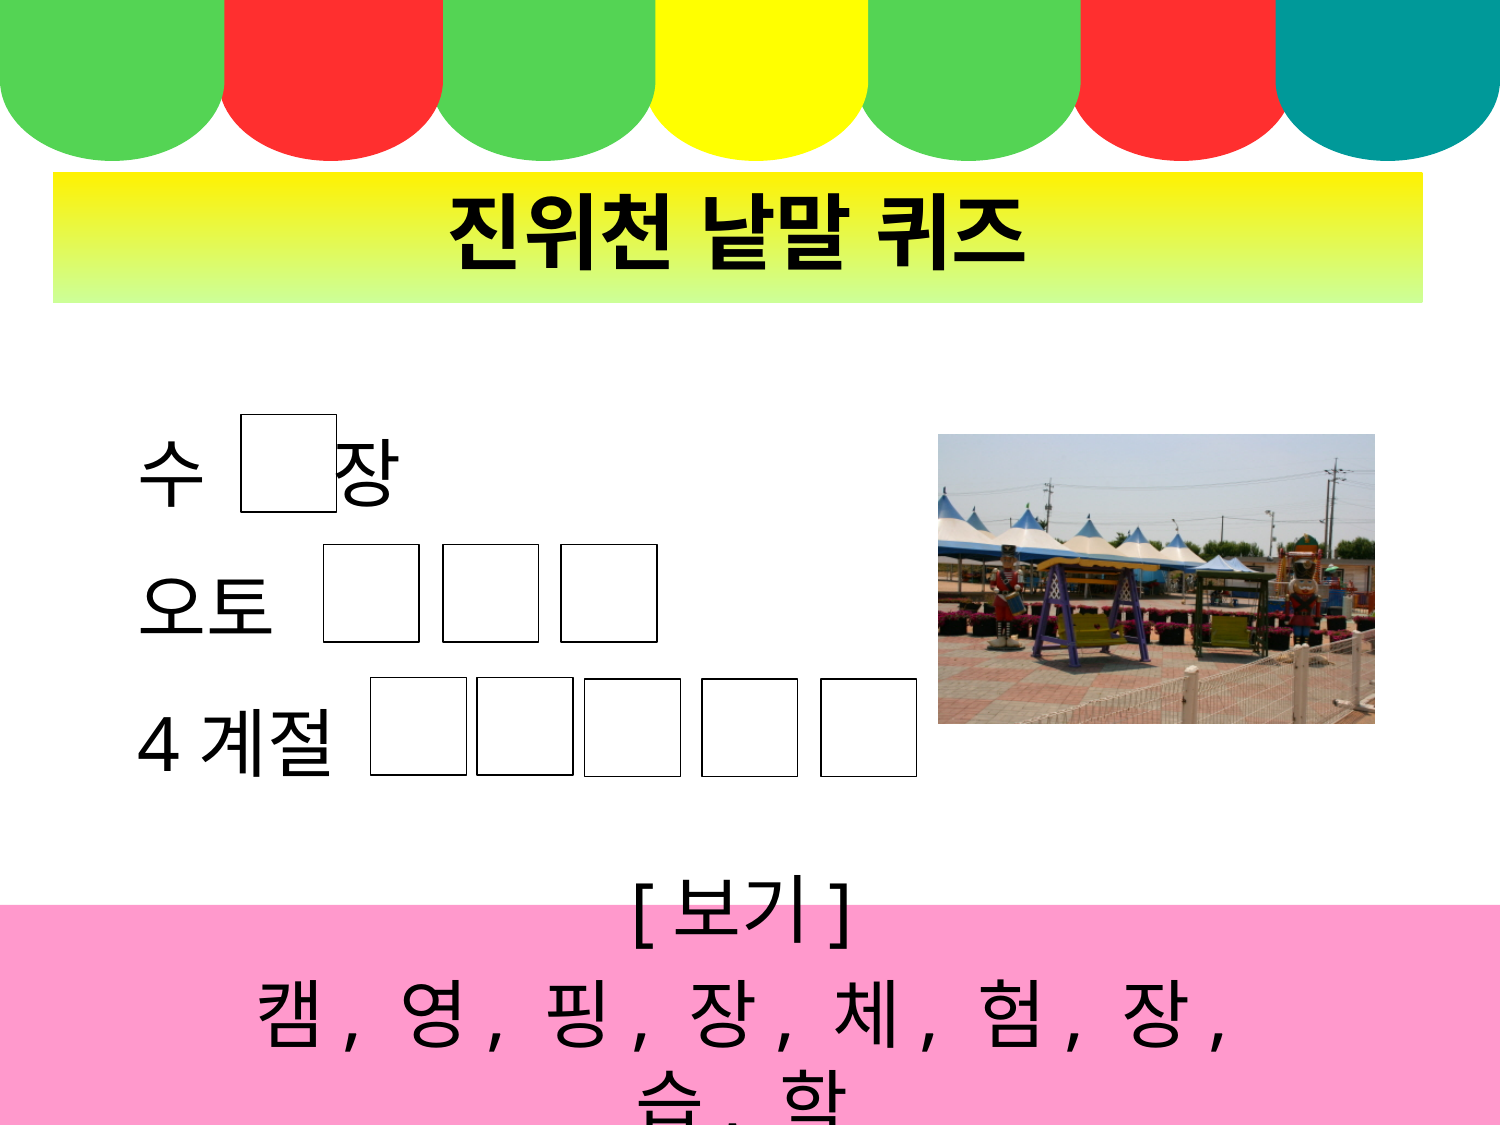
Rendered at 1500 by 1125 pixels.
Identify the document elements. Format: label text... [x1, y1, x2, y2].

text_box 수 장 오토 4계절 [123, 374, 1222, 795]
text_box [584, 679, 681, 777]
text_box [보기] 캠, 영, 핑, 장, 체, 험, 장, 습, 학 [206, 880, 1278, 1125]
text_box [476, 677, 573, 776]
text_box [701, 679, 798, 777]
text_box 진위천 낱말 퀴즈 [53, 172, 1423, 303]
text_box [370, 677, 467, 775]
picture [938, 434, 1375, 725]
text_box [820, 679, 917, 777]
text_box [561, 544, 657, 643]
text_box [323, 544, 420, 643]
text_box [240, 414, 337, 513]
text_box [442, 544, 539, 643]
